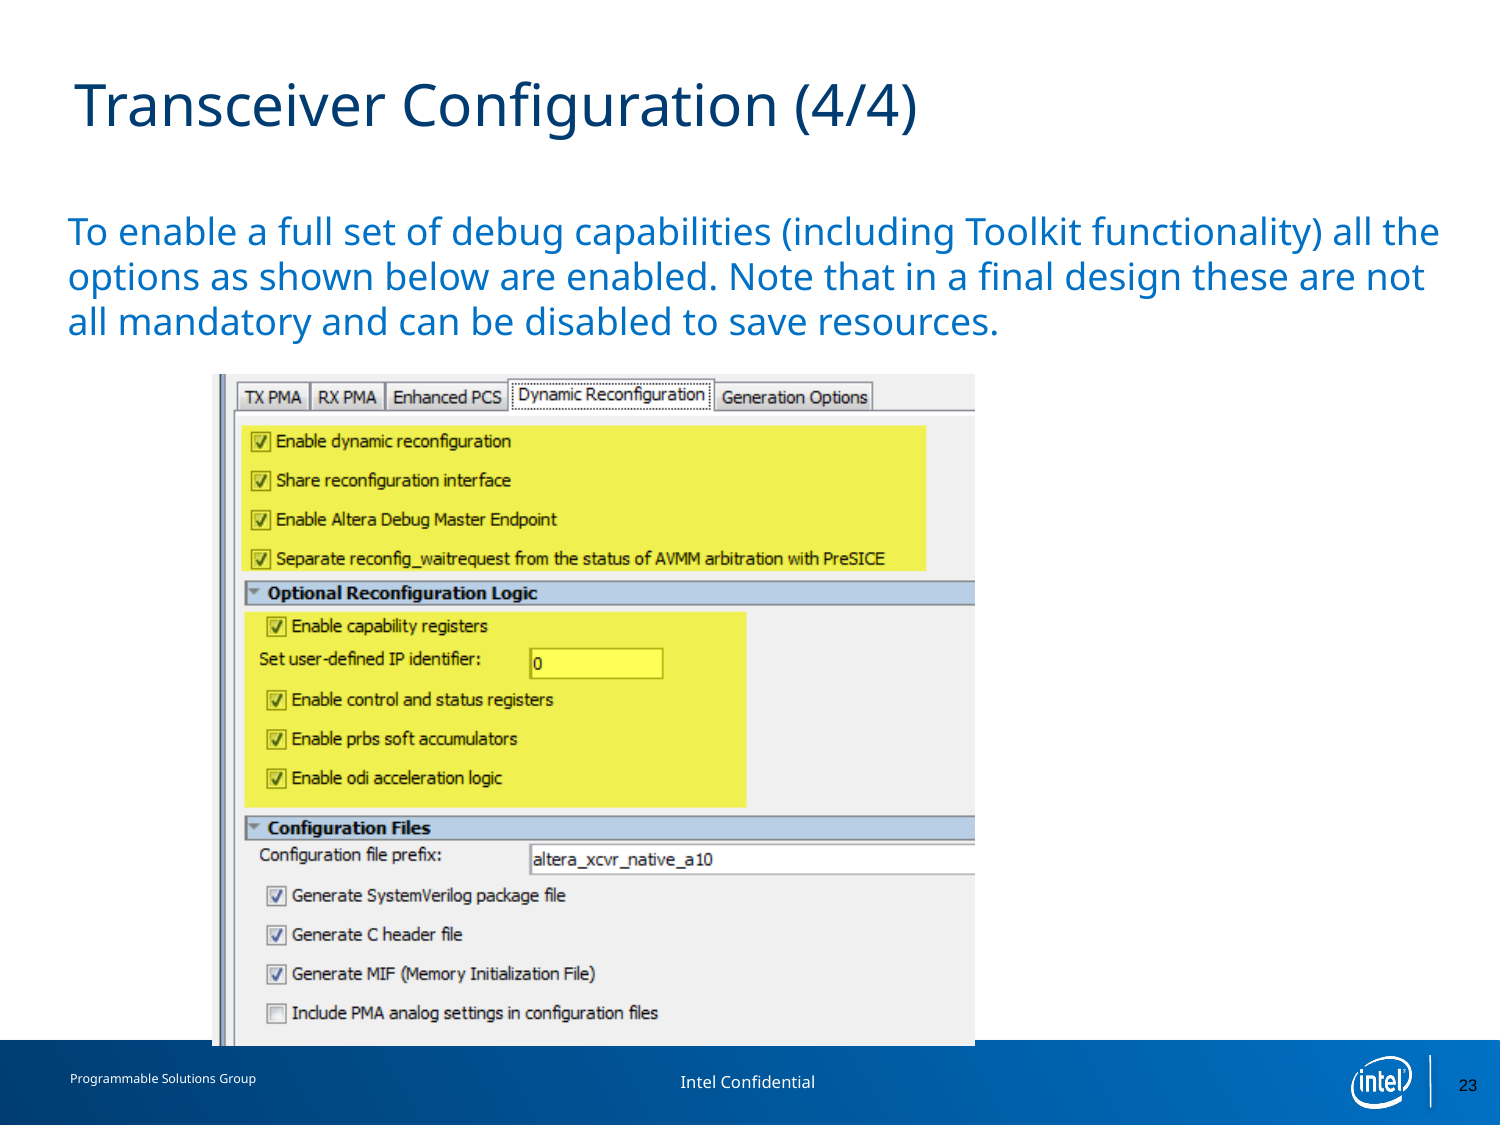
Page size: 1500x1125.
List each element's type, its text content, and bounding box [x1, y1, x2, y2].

list To enable a full set of debug capabilities (including Toolkit functionality) all the options as shown below are enabled. Note that in a final design these are not all mandatory and can be disabled to save resources. [67, 208, 1463, 1034]
picture [212, 374, 976, 1046]
slide_number 23 [1127, 1055, 1478, 1116]
title Transceiver Configuration (4/4) [74, 67, 1425, 208]
